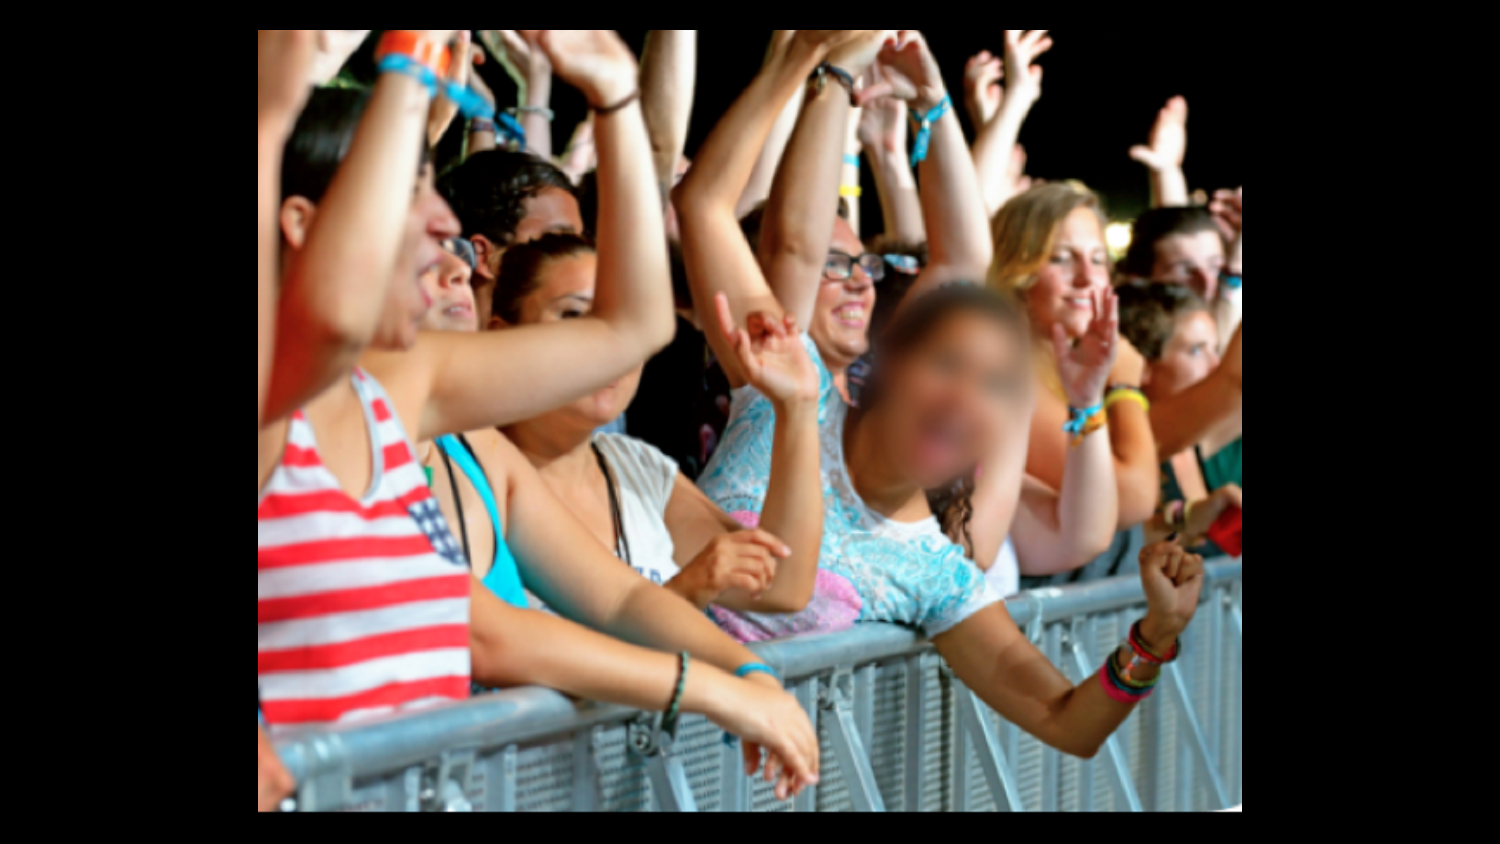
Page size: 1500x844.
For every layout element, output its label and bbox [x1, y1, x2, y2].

picture [257, 30, 1243, 814]
